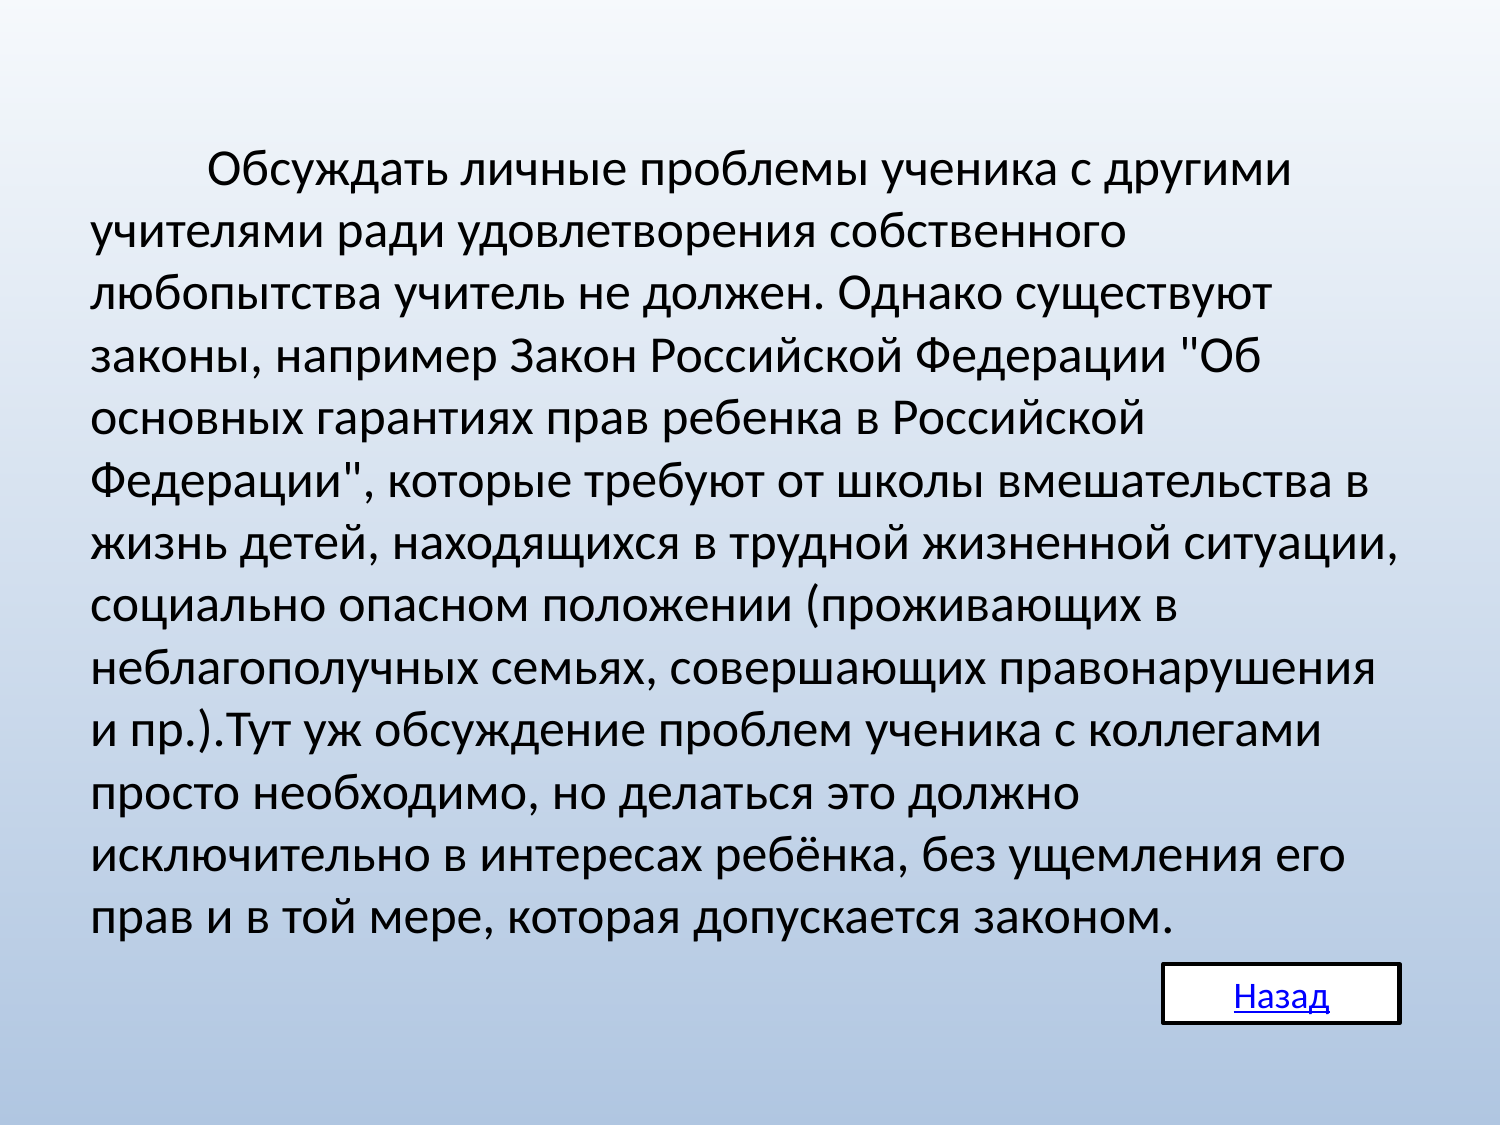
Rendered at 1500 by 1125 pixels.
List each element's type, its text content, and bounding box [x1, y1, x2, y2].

list Обсуждать личные проблемы ученика с другими учителями ради удовлетворения собственного любопытства учитель не должен. Однако существуют законы, например Закон Российской Федерации "Об основных гарантиях прав ребенка в Российской Федерации", которые требуют от школы вмешательства в жизнь детей, находящихся в трудной жизненной ситуации, социально опасном положении (проживающих в неблагополучных семьях, совершающих правонарушения и пр.).Тут уж обсуждение проблем ученика с коллегами просто необходимо, но делаться это должно исключительно в интересах ребёнка, без ущемления его прав и в той мере, которая допускается законом. [75, 125, 1425, 1005]
text_box Назад [1161, 962, 1402, 1025]
